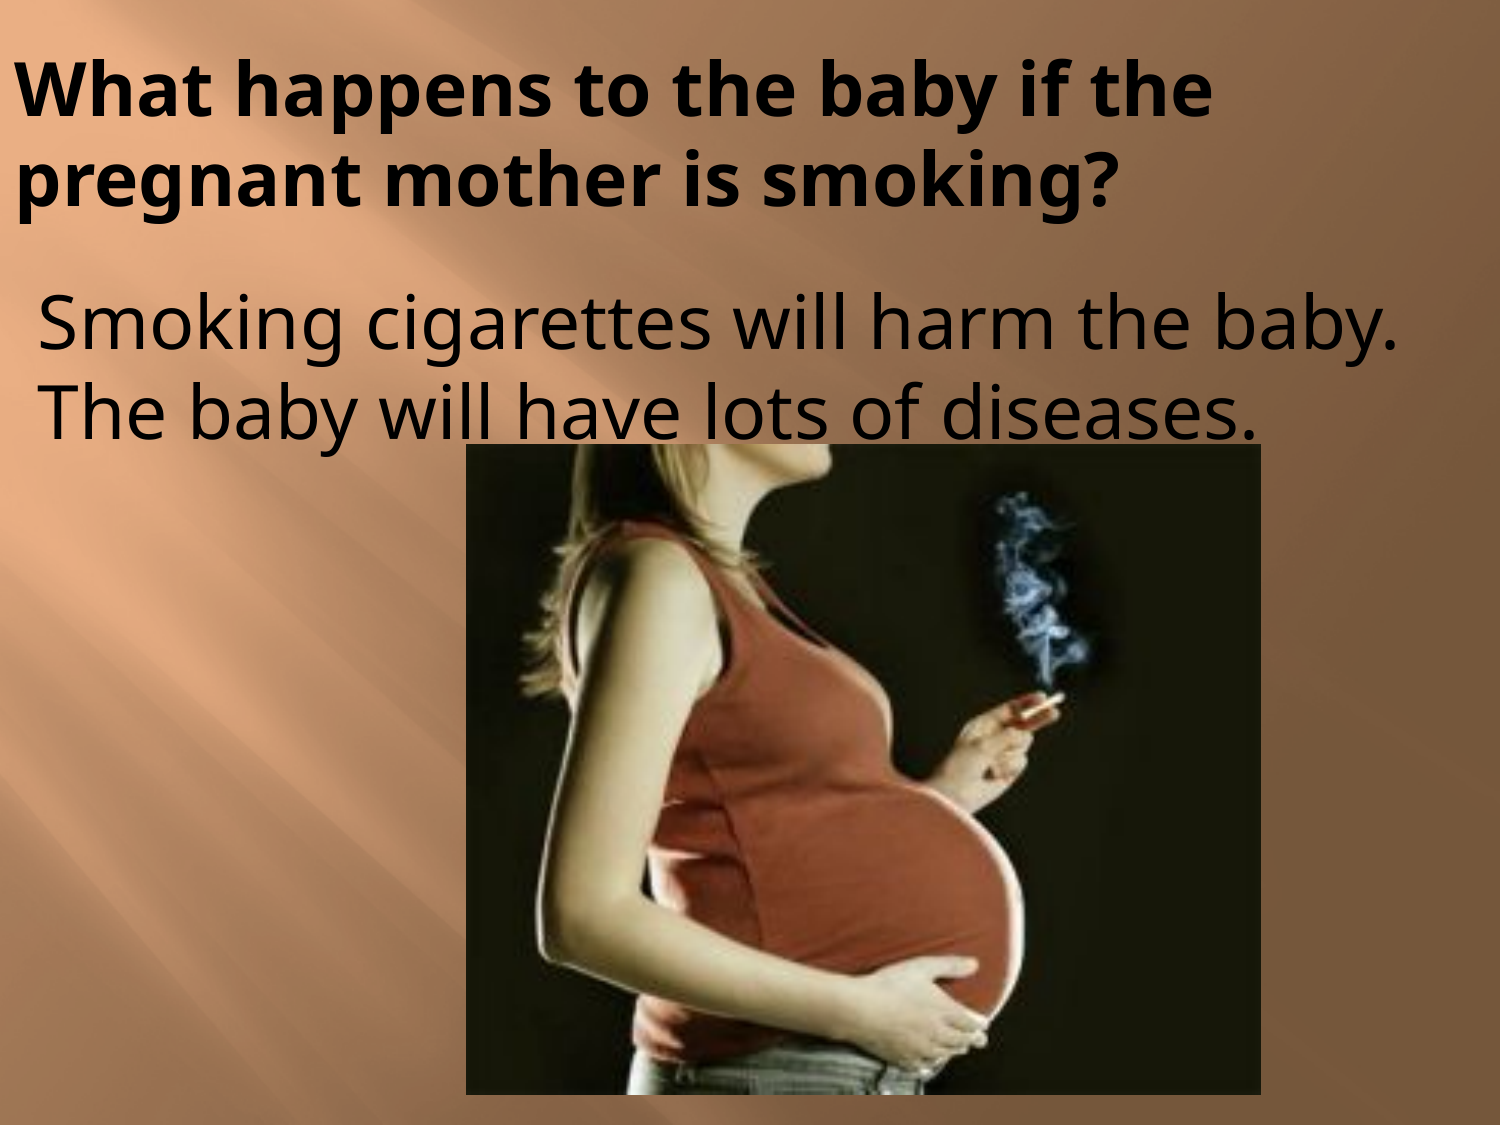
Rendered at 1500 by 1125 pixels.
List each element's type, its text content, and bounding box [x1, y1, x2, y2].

picture [466, 444, 1261, 1096]
title What happens to the baby if the pregnant mother is smoking? [0, 0, 1451, 267]
list Smoking cigarettes will harm the baby. The baby will have lots of diseases. [0, 267, 1500, 504]
